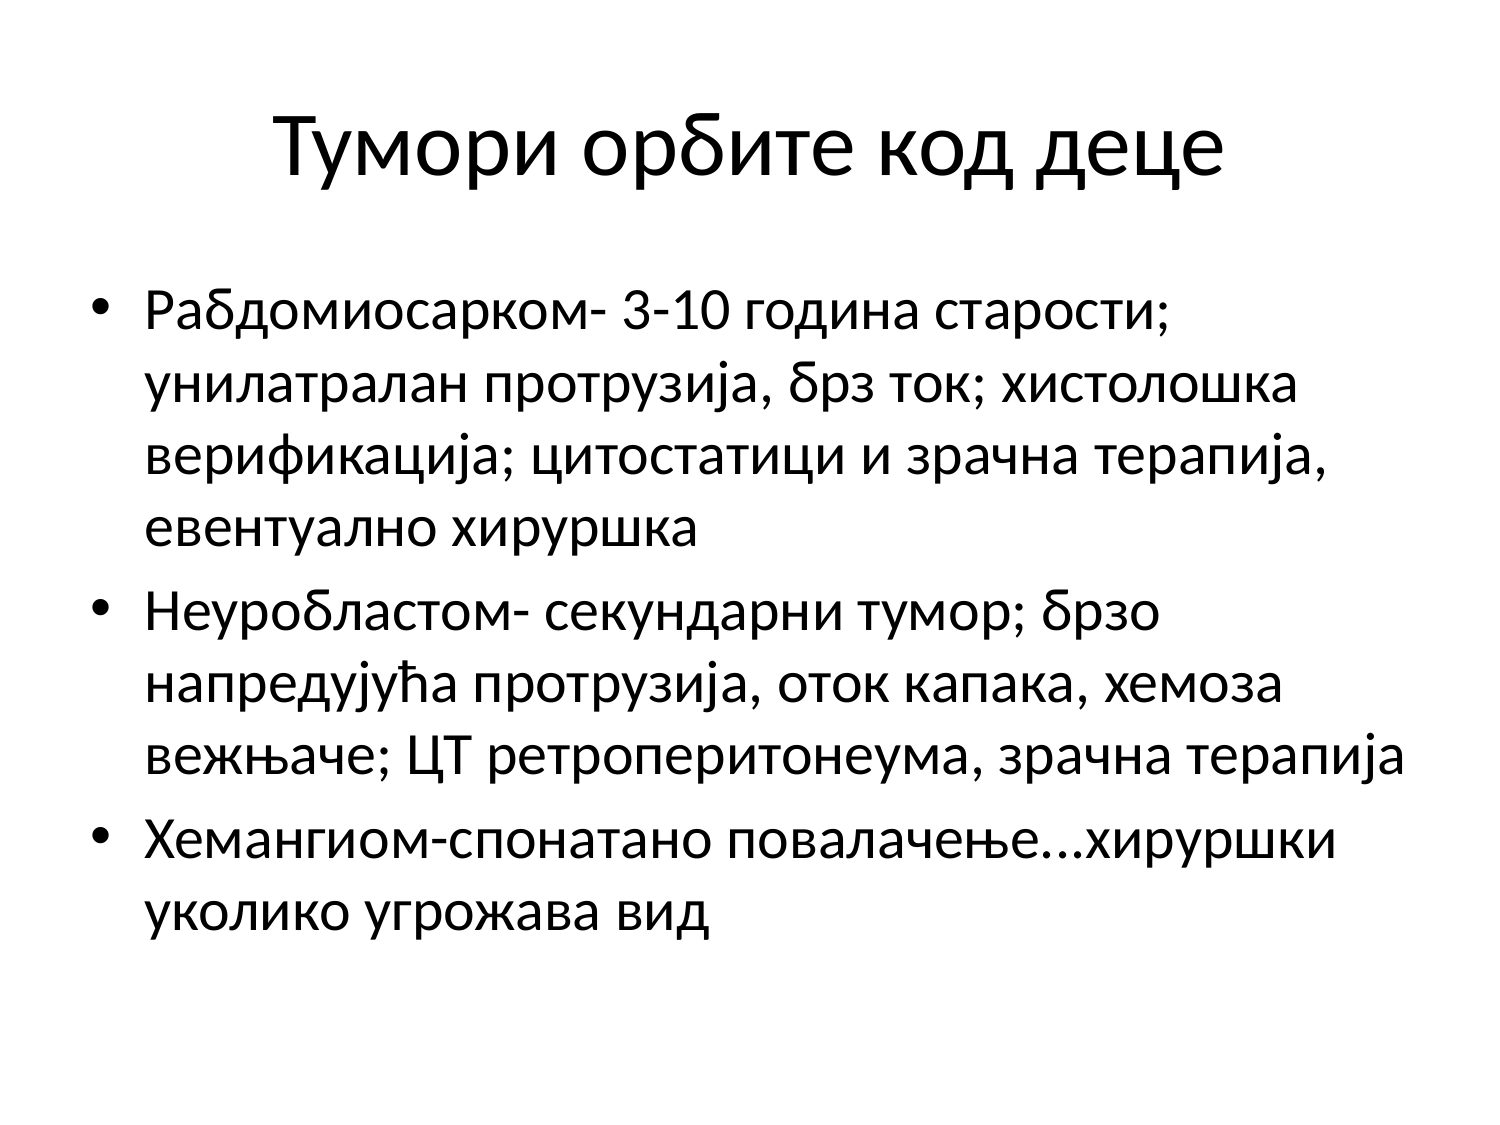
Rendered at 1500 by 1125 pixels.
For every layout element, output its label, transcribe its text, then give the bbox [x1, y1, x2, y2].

title Тумори орбите код деце [75, 45, 1425, 233]
list Рабдомиосарком- 3-10 година старости; унилатралан протрузија, брз ток; хистолошка верификација; цитостатици и зрачна терапија, евентуално хируршка Неуробластом- секундарни тумор; брзо напредујућа протрузија, оток капака, хемоза вежњаче; ЦТ ретроперитонеума, зрачна терапија Хемангиом-спонатано повалачење...хируршки уколико угрожава вид [75, 262, 1425, 1005]
